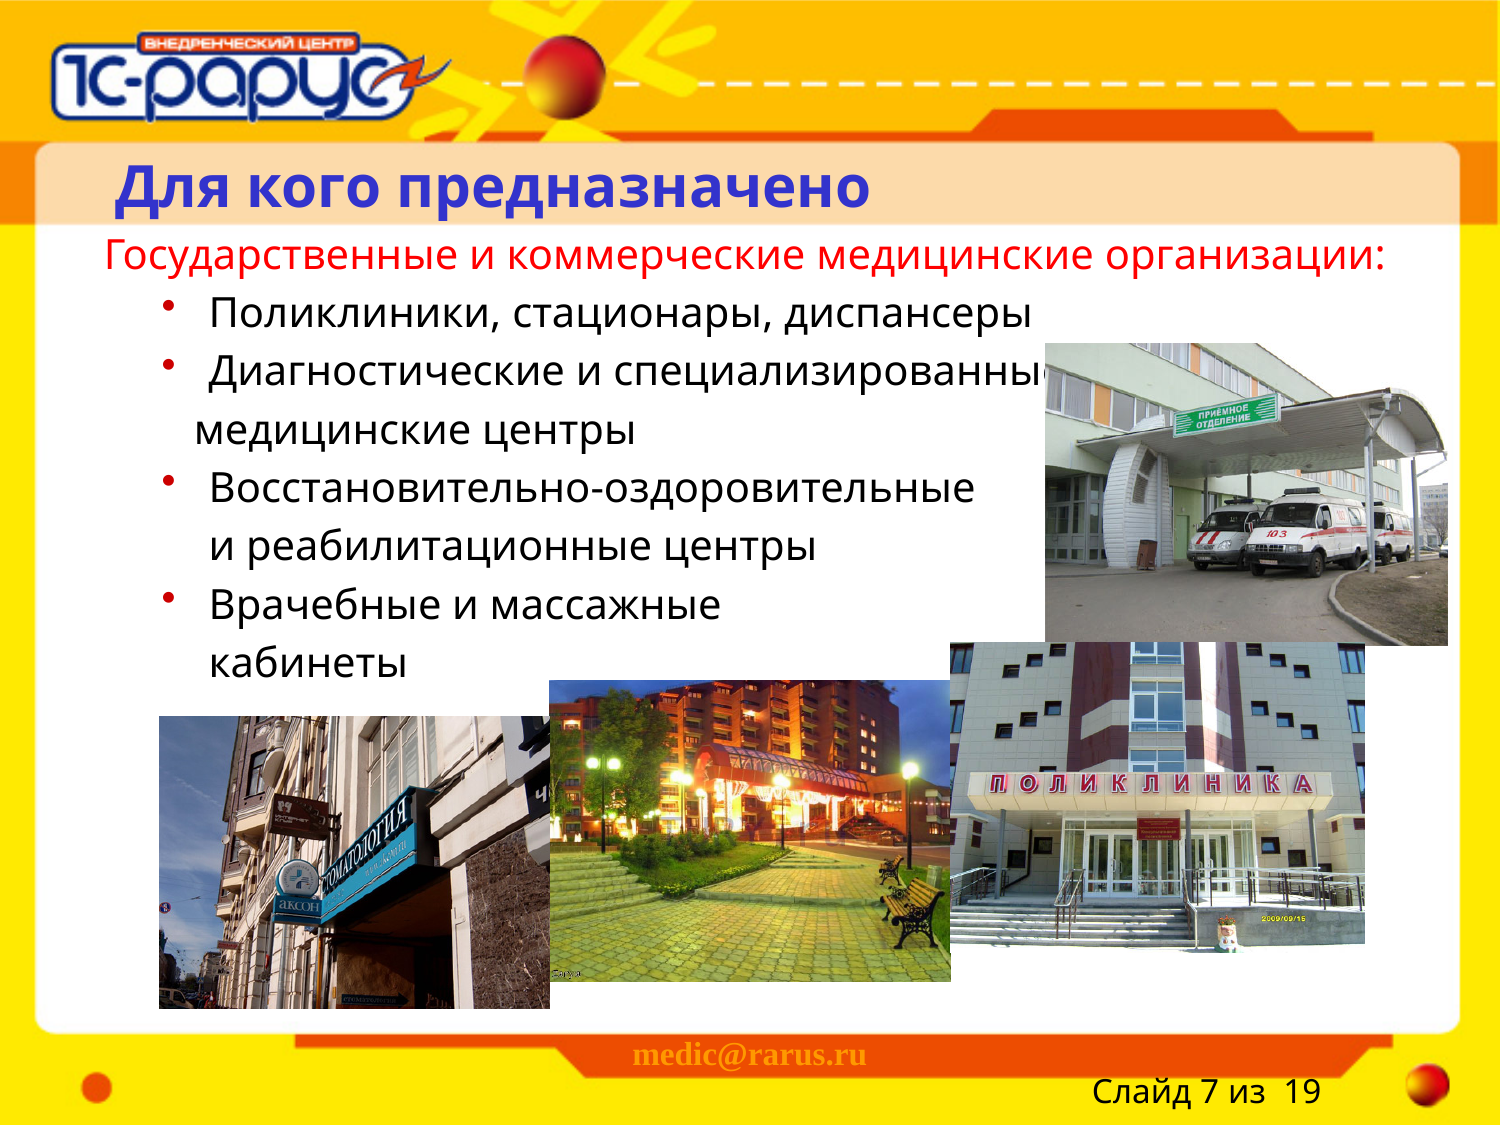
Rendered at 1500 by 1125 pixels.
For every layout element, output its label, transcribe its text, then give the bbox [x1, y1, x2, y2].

picture [0, 0, 1500, 1125]
text_box Государственные и коммерческие медицинские организации: Поликлиники, стационары, диспансеры Диагностические и специализированные медицинские центры Восстановительно-оздоровительные и реабилитационные центры Врачебные и массажные кабинеты [29, 220, 1500, 717]
title Для кого предназначено [100, 136, 1454, 220]
text_box medic@rarus.ru [512, 1024, 988, 1103]
